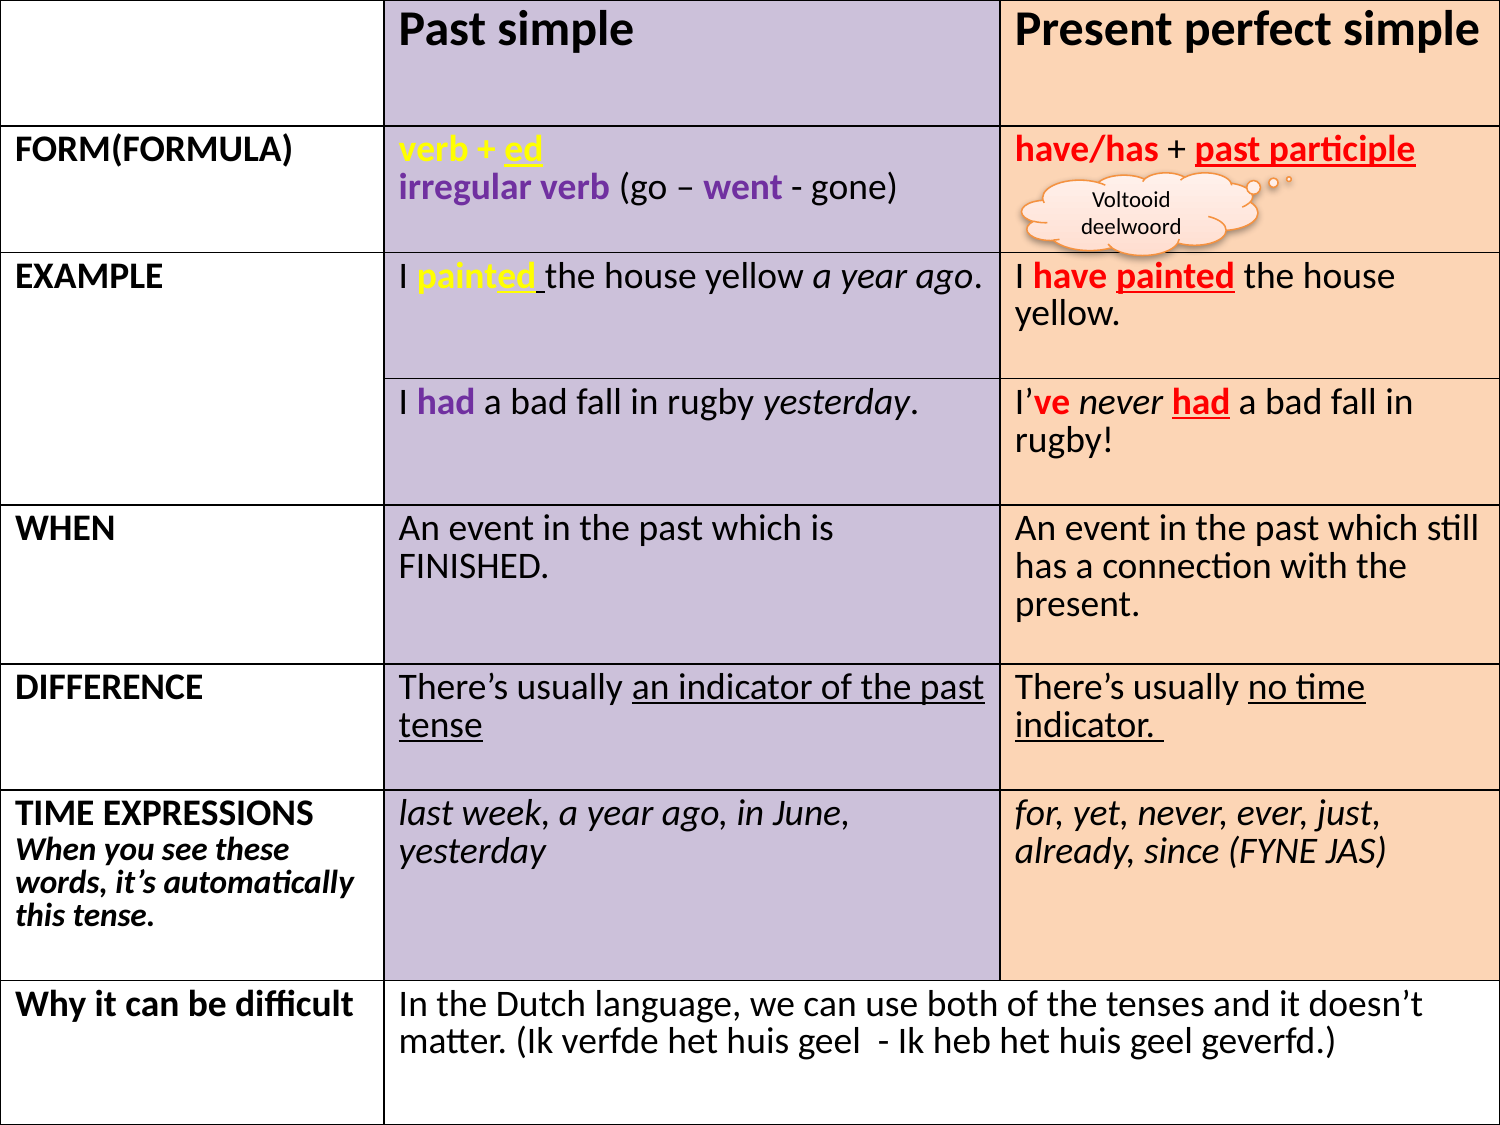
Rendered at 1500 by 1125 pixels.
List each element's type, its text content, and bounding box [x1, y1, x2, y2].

table_cell There’s usually no time indicator. [1001, 665, 1499, 789]
table_cell FORM(FORMULA) [1, 127, 383, 252]
table_header Past simple [385, 1, 999, 125]
table_cell An event in the past which is FINISHED. [385, 506, 999, 663]
table_cell I’ve never had a bad fall in rugby! [1001, 379, 1499, 504]
table_cell I painted the house yellow a year ago. [385, 253, 999, 378]
table_cell WHEN [1, 506, 383, 663]
table_cell TIME EXPRESSIONS When you see these words, it’s automatically this tense. [1, 791, 383, 980]
table_cell have/has + past participle [1001, 127, 1499, 252]
table_cell EXAMPLE [1, 253, 383, 504]
table_cell DIFFERENCE [1, 665, 383, 789]
table_cell Why it can be difficult [1, 981, 383, 1124]
table_cell In the Dutch language, we can use both of the tenses and it doesn’t matter. (Ik verfde het huis geel - Ik heb het huis geel geverfd.) [385, 981, 1499, 1124]
table_cell I have painted the house yellow. [1001, 253, 1499, 378]
table_cell An event in the past which still has a connection with the present. [1001, 506, 1499, 663]
text_box Voltooid deelwoord [1020, 172, 1262, 257]
table_header [1, 1, 383, 125]
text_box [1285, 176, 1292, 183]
table_cell for, yet, never, ever, just, already, since (FYNE JAS) [1001, 791, 1499, 980]
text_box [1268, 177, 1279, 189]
table_cell verb + ed irregular verb (go – went - gone) [385, 127, 999, 252]
table_cell last week, a year ago, in June, yesterday [385, 791, 999, 980]
table_cell There’s usually an indicator of the past tense [385, 665, 999, 789]
table_cell I had a bad fall in rugby yesterday. [385, 379, 999, 504]
table_header Present perfect simple [1001, 1, 1499, 125]
